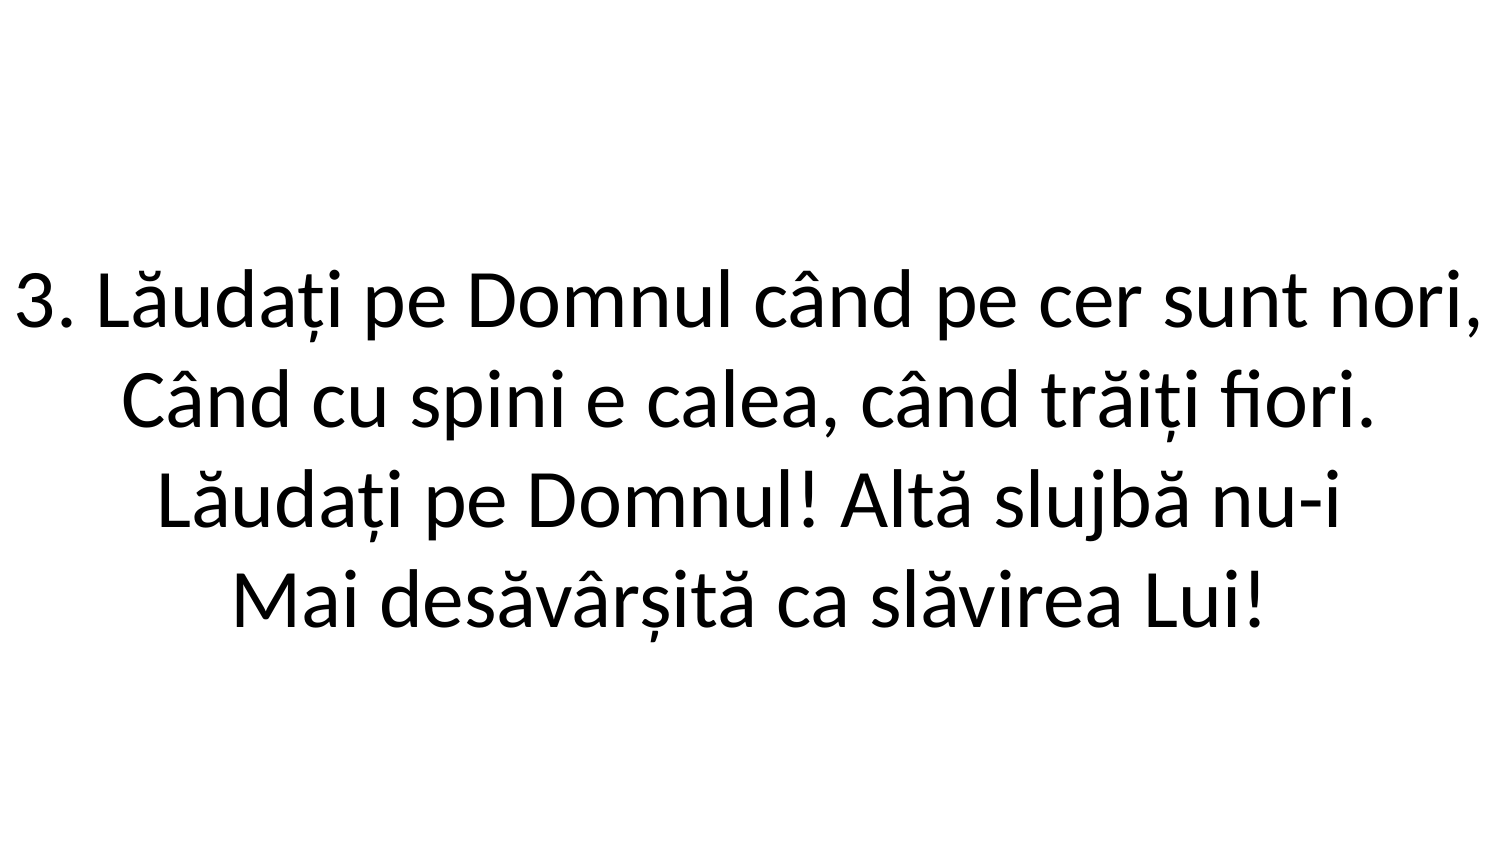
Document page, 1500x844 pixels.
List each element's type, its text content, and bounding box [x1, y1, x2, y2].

text_box 3. Lăudați pe Domnul când pe cer sunt nori, Când cu spini e calea, când trăiți fiori. Lăudați pe Domnul! Altă slujbă nu-i Mai desăvârșită ca slăvirea Lui! [0, 192, 1500, 652]
